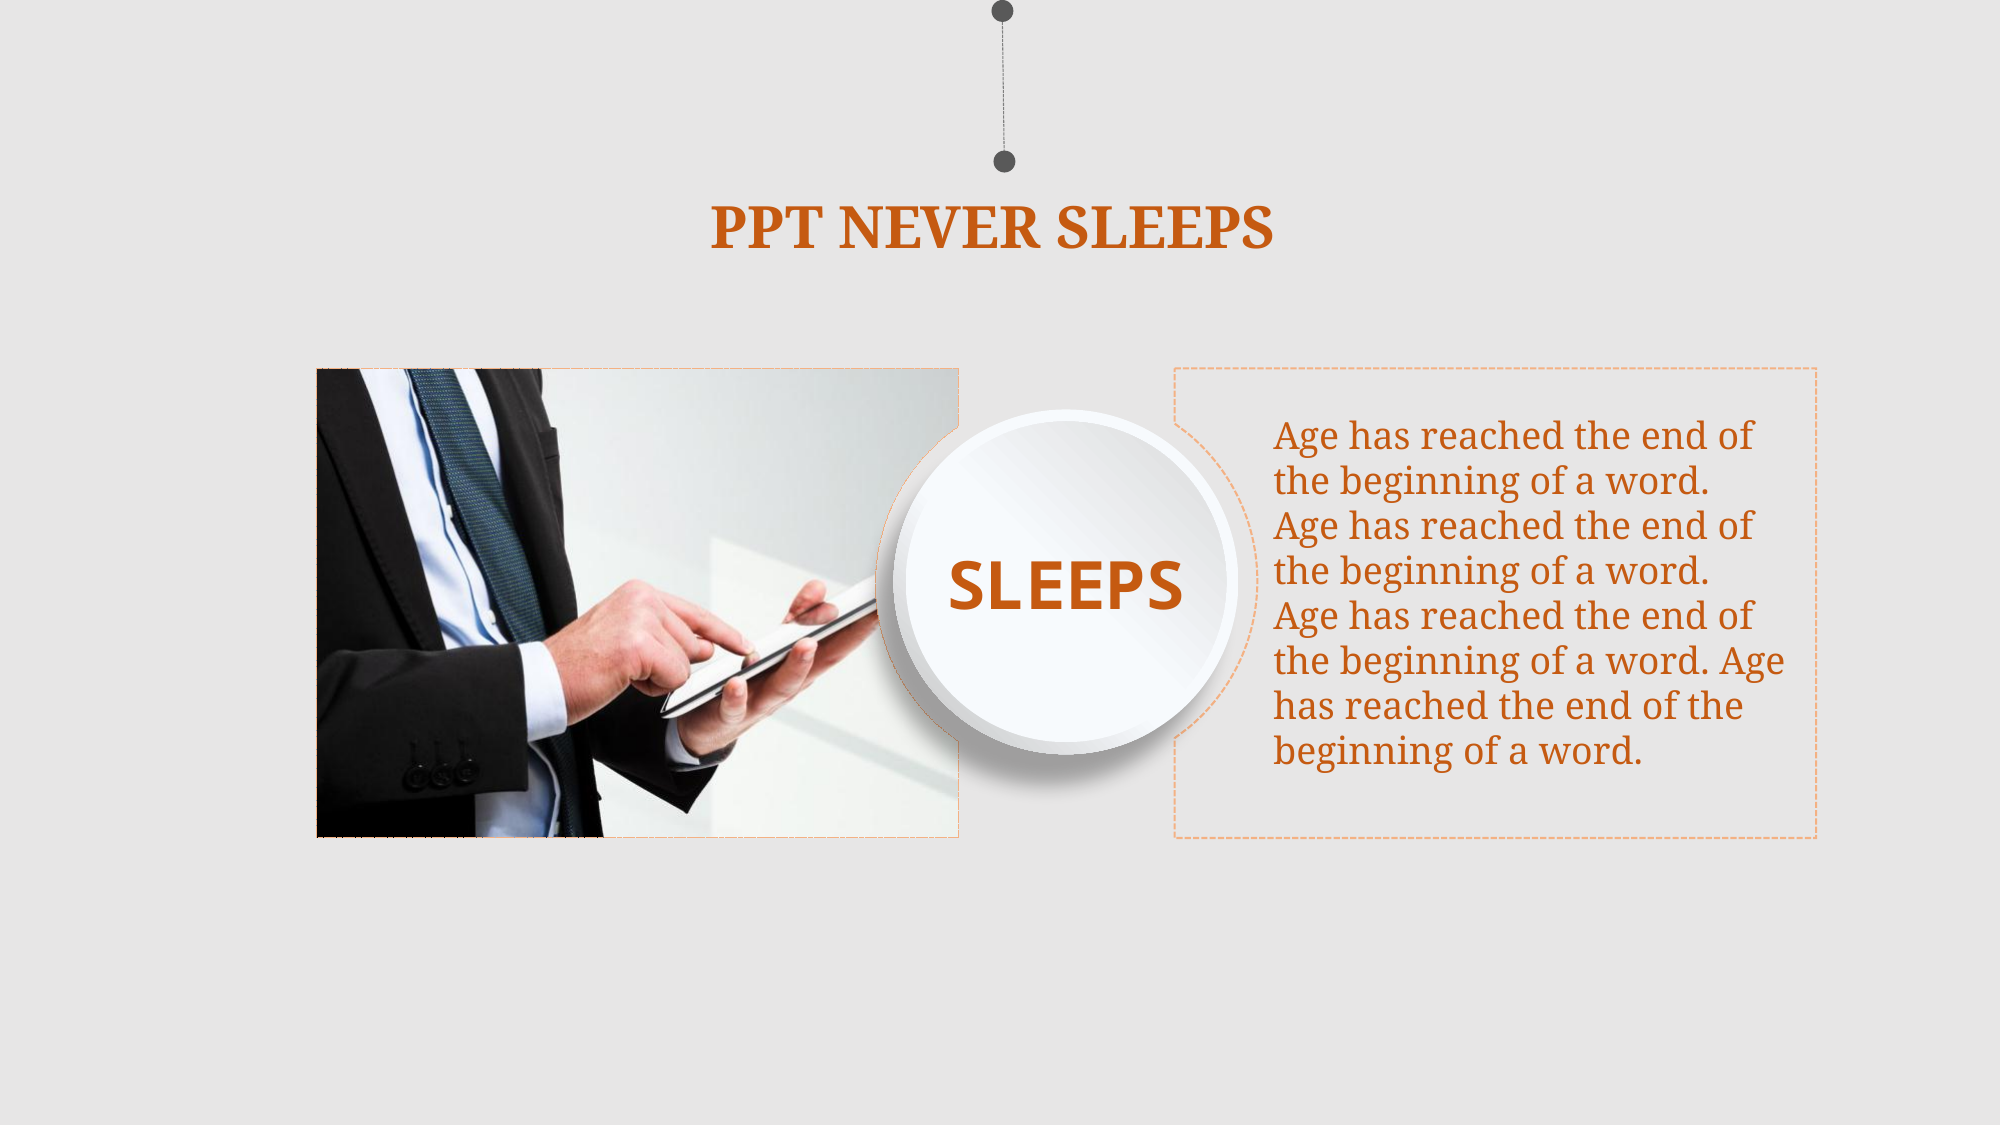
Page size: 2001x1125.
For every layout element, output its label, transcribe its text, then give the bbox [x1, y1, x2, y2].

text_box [740, 0, 1247, 269]
text_box [1173, 367, 1818, 840]
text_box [893, 409, 1239, 755]
picture [316, 368, 959, 838]
text_box Age has reached the end of the beginning of a word. Age has reached the end of the beginning of a word. Age has reached the end of the beginning of a word. Age has reached the end of the beginning of a word. [1258, 404, 1817, 780]
